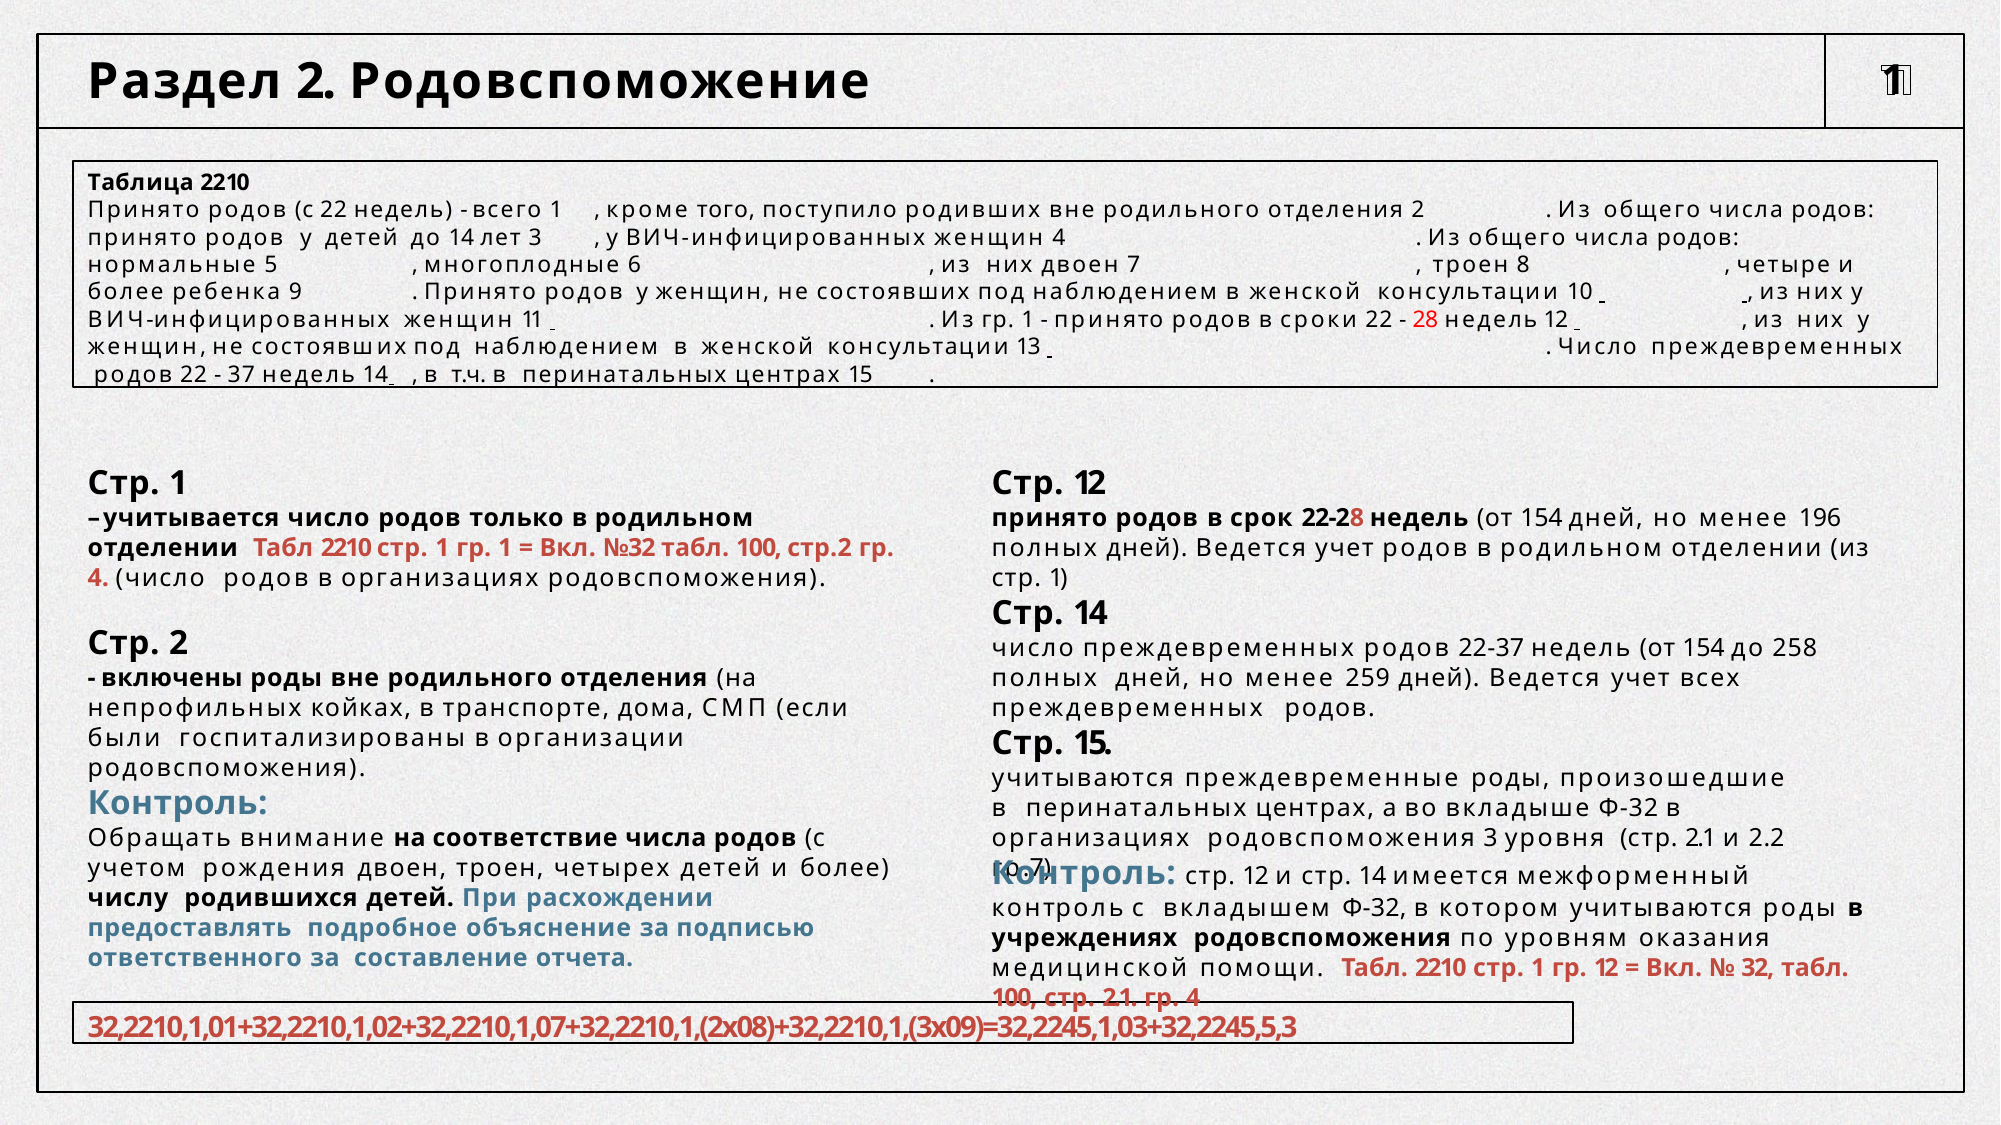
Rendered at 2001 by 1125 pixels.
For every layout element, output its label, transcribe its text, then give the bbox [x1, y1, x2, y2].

text_box [37, 34, 1965, 1093]
title Раздел 2. Родовспоможение [85, 46, 874, 236]
text_box Контроль: стр. 12 и стр. 14 имеется межформенный контроль с вкладышем Ф-32, в котором учитываются роды в учреждениях родовспоможения по уровням оказания медицинской помощи. Табл. 2210 стр. 1 гр. 12 = Вкл. № 32, табл. 100, стр. 2.1. гр. 4 [989, 849, 1874, 1011]
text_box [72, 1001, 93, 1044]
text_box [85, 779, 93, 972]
list Стр. 12 принято родов в срок 22-28 недель (от 154 дней, но менее 196 полных дней). Ведется учет родов в родильном отделении (из стр. 1) Стр. 14 число преждевременных родов 22-37 недель (от 154 до 258 полных дней, но менее 259 дней). Ведется учет всех преждевременных родов. Стр. 15. учитываются преждевременные роды, произошедшие в перинатальных центрах, а во вкладыше Ф-32 в организациях родовспоможения 3 уровня (стр. 2.1 и 2.2 гр.7) [93, 459, 1907, 1100]
text_box 1 [1879, 50, 1900, 103]
picture [0, 0, 2000, 1125]
text_box [1900, 65, 1911, 95]
text_box Таблица 2210 Принято родов (с 22 недель) - всего 1 , кроме того, поступило родивших вне родильного отделения 2 . Из общего числа родов: принято родов у детей до 14 лет 3 , у ВИЧ-инфицированных женщин 4 . Из общего числа родов: нормальные 5 , многоплодные 6 , из них двоен 7 , троен 8 , четыре и более ребенка 9 . Принято родов у женщин, не состоявших под наблюдением в женской консультации 10 , из них у ВИЧ-инфицированных женщин 11 . Из гр. 1 - принято родов в сроки 22 - 28 недель 12 , из них у женщин, не состоявших под наблюдением в женской консультации 13 . Число преждевременных родов 22 - 37 недель 14 , в т.ч. в перинатальных центрах 15 . [72, 160, 1938, 387]
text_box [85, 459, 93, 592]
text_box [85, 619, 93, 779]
